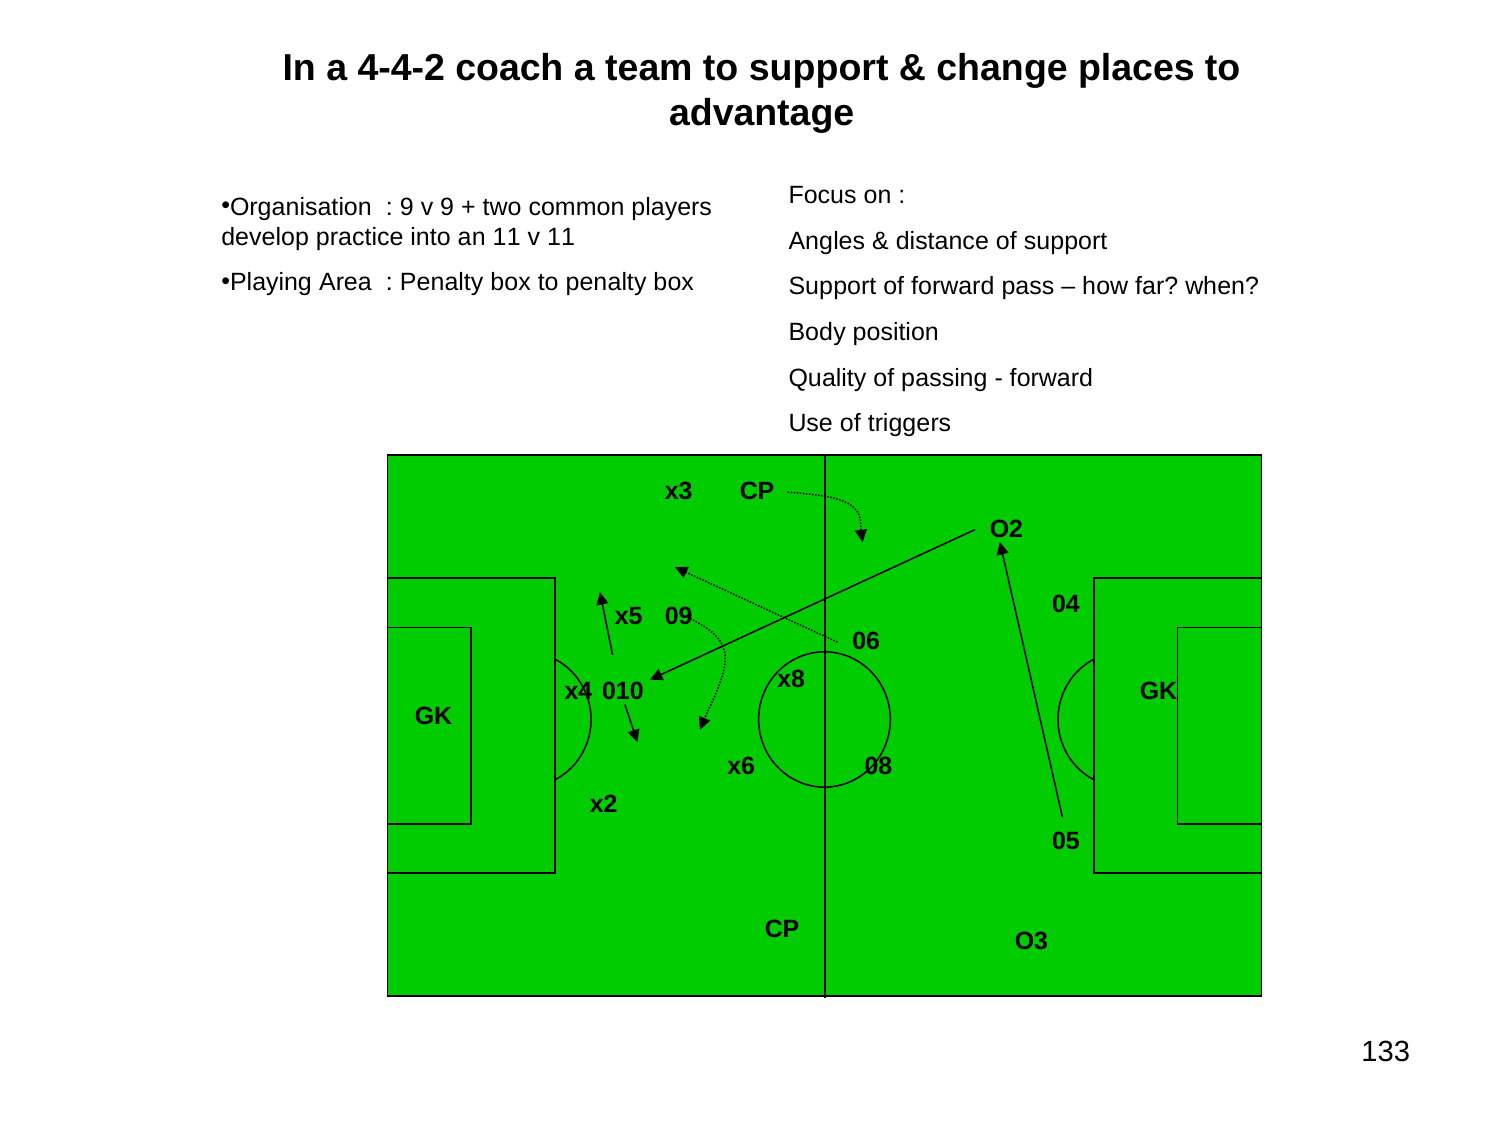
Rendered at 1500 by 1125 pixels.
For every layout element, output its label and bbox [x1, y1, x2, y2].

text_box [206, 35, 1388, 999]
text_box [1074, 1024, 1425, 1103]
